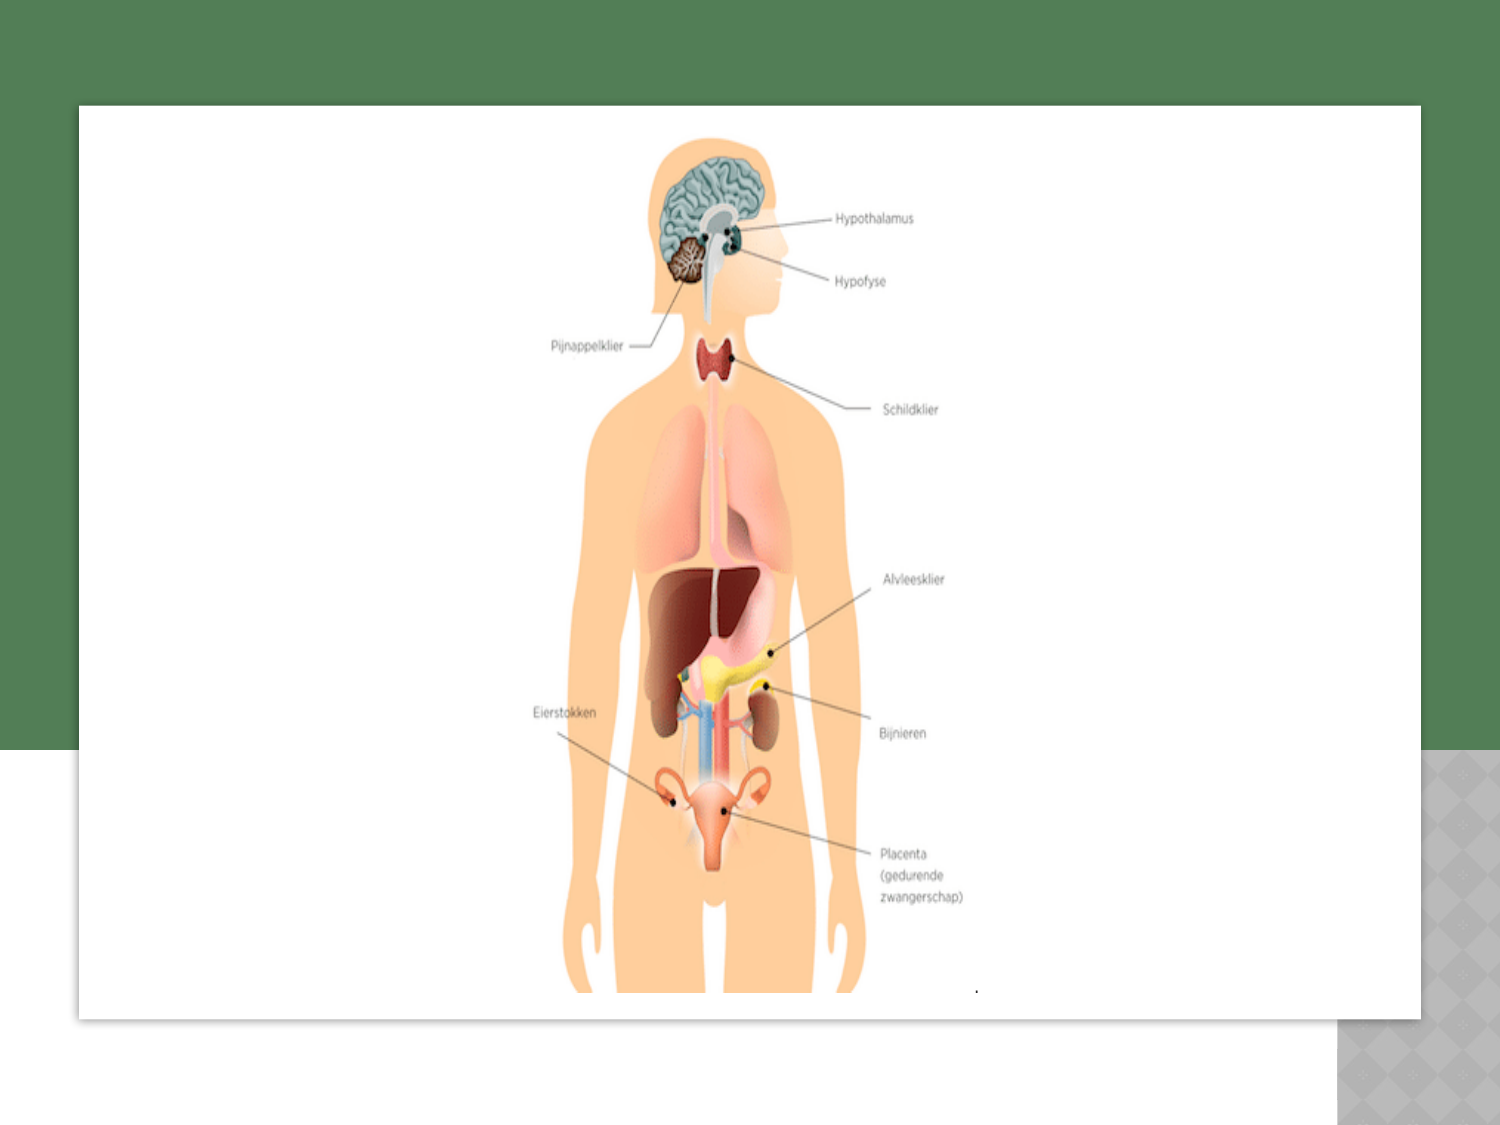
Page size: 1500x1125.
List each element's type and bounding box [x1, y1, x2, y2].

text_box [76, 102, 1424, 1023]
text_box [0, 0, 1500, 753]
picture [128, 131, 1372, 994]
